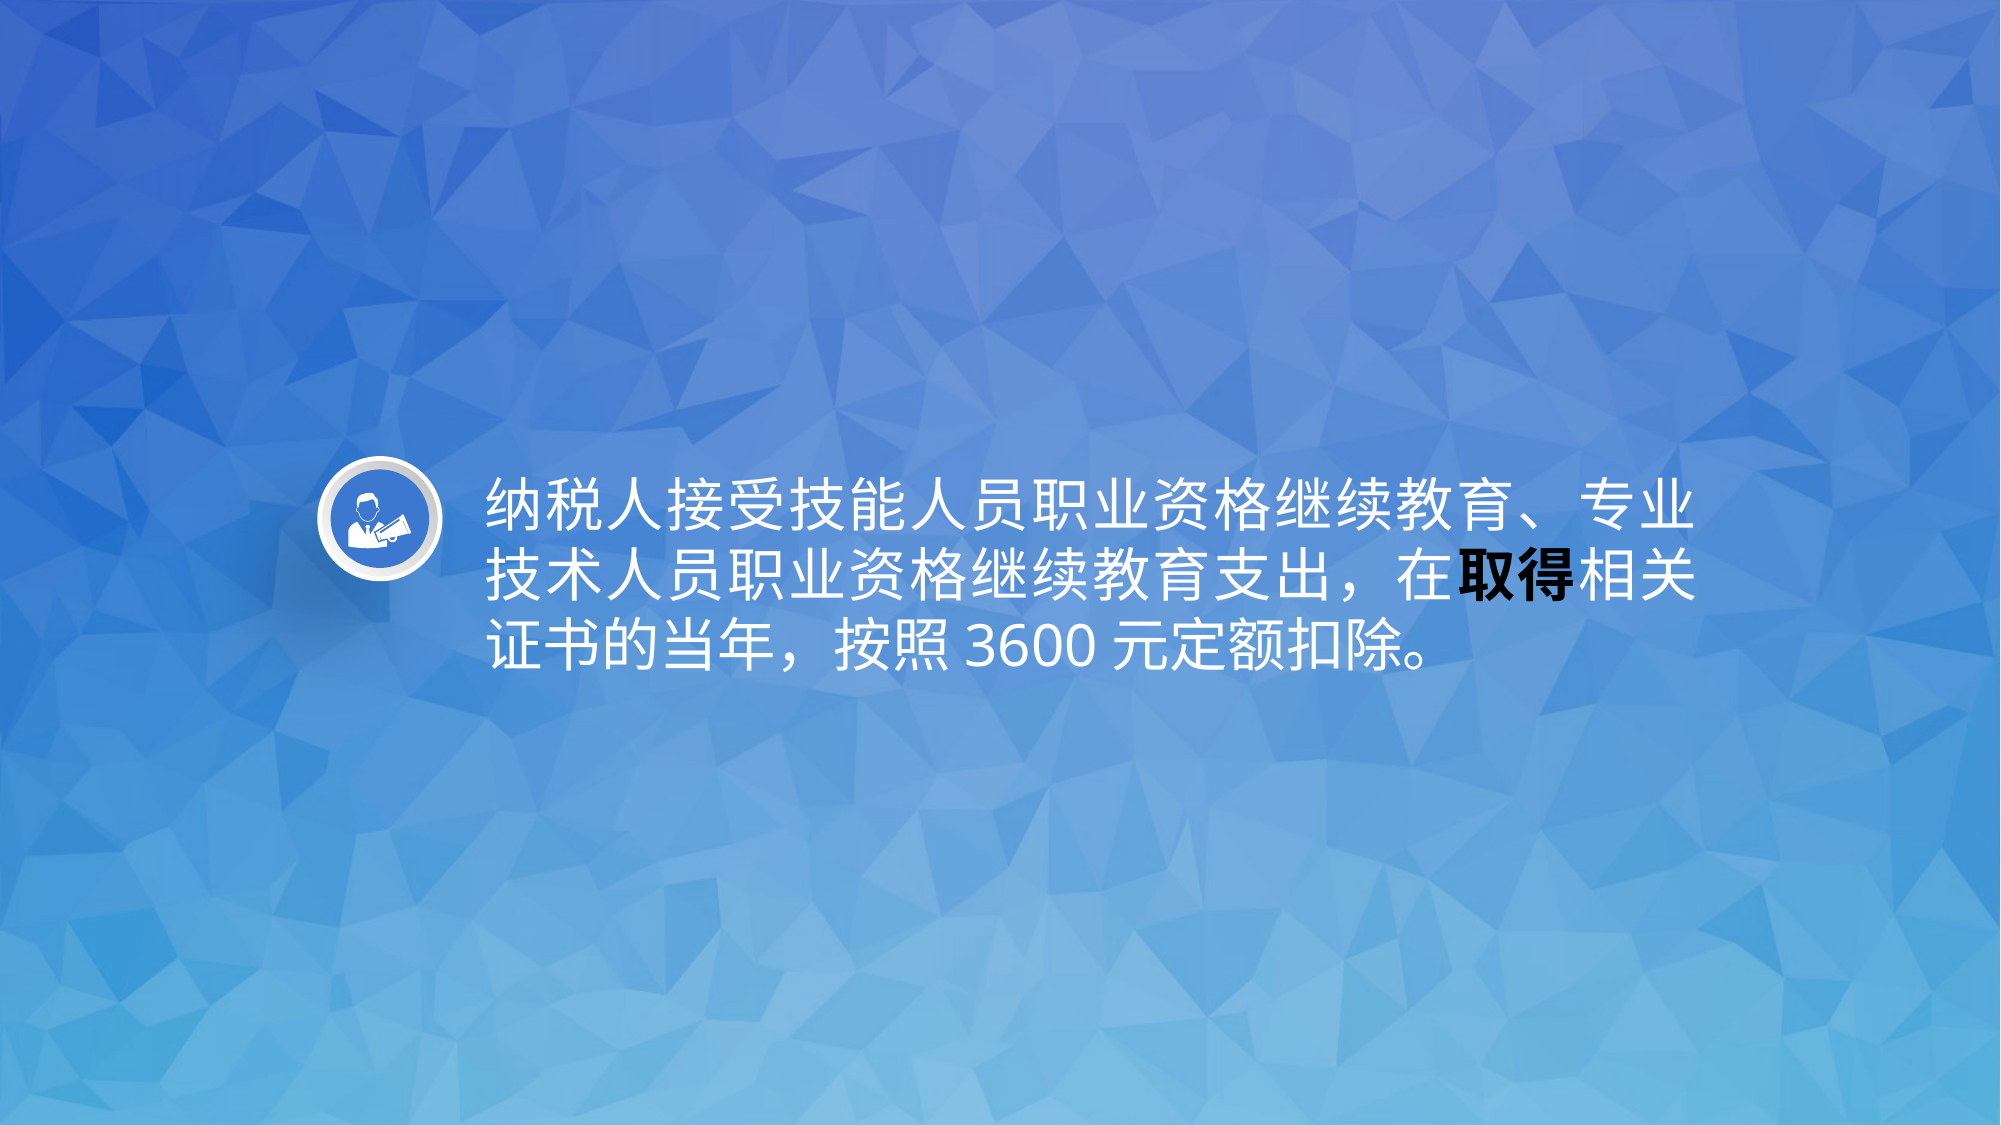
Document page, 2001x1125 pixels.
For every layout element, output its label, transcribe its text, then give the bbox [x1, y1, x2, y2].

picture [0, 0, 2001, 1125]
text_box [319, 458, 441, 579]
text_box 纳税人接受技能人员职业资格继续教育、专业技术人员职业资格继续教育支出，在取得相关证书的当年，按照3600元定额扣除。 [469, 460, 1713, 686]
